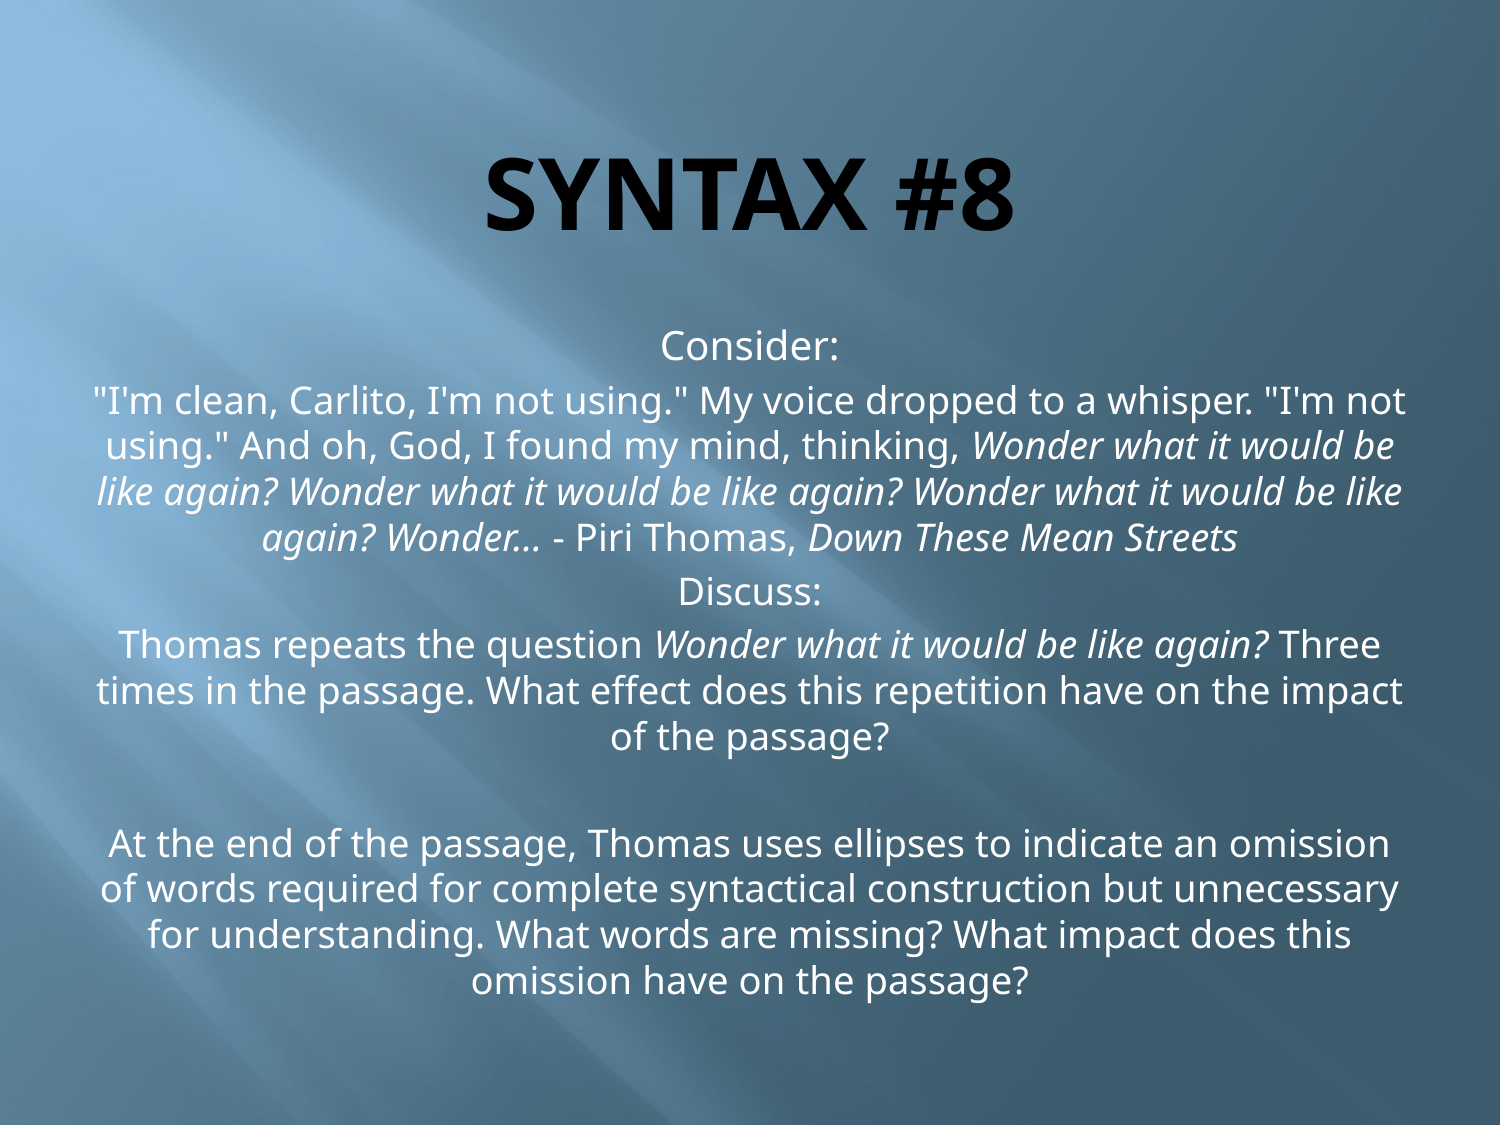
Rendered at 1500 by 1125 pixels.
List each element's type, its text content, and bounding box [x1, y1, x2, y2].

subtitle Consider: "I'm clean, Carlito, I'm not using." My voice dropped to a whisper. "I'm not using." And oh, God, I found my mind, thinking, Wonder what it would be like again? Wonder what it would be like again? Wonder what it would be like again? Wonder… - Piri Thomas, Down These Mean Streets Discuss: Thomas repeats the question Wonder what it would be like again? Three times in the passage. What effect does this repetition have on the impact of the passage? At the end of the passage, Thomas uses ellipses to indicate an omission of words required for complete syntactical construction but unnecessary for understanding. What words are missing? What impact does this omission have on the passage? [75, 312, 1425, 1025]
title Syntax #8 [75, 75, 1425, 250]
